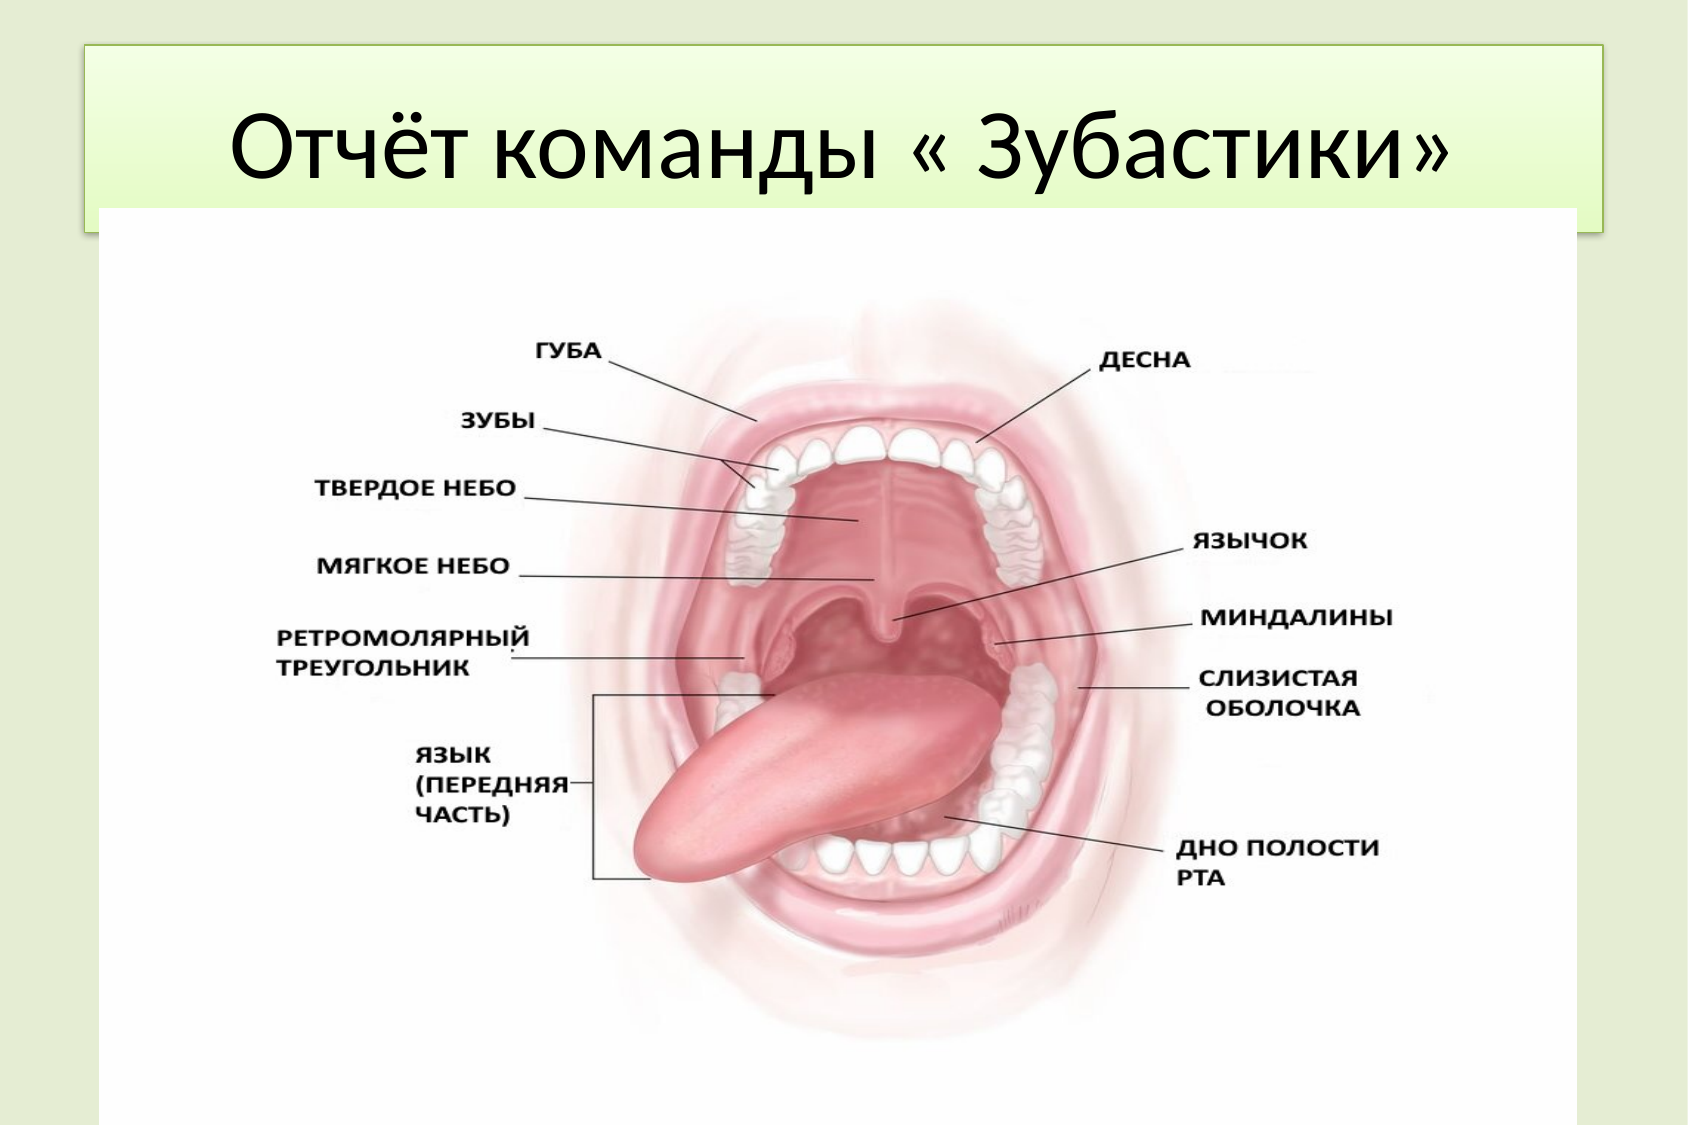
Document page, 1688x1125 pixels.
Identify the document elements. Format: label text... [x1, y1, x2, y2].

title Отчёт команды « Зубастики» [84, 44, 1604, 233]
picture [99, 207, 1577, 1125]
